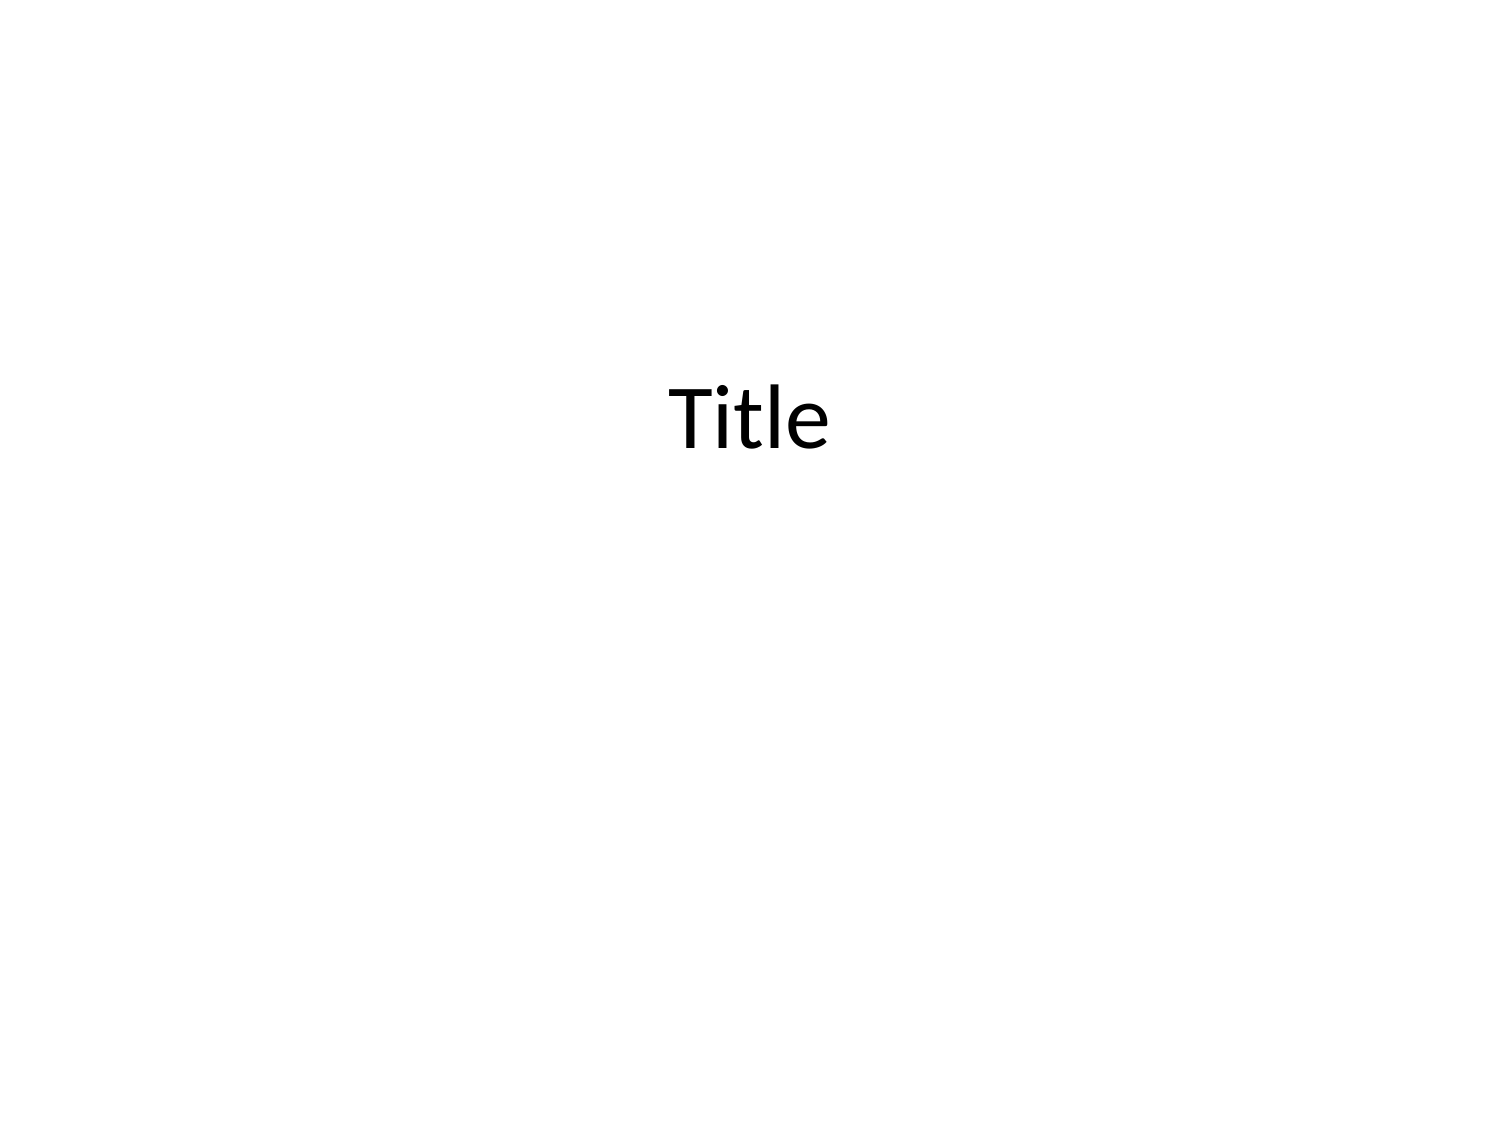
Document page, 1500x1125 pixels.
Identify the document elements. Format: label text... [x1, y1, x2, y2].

title Title [112, 349, 1388, 591]
